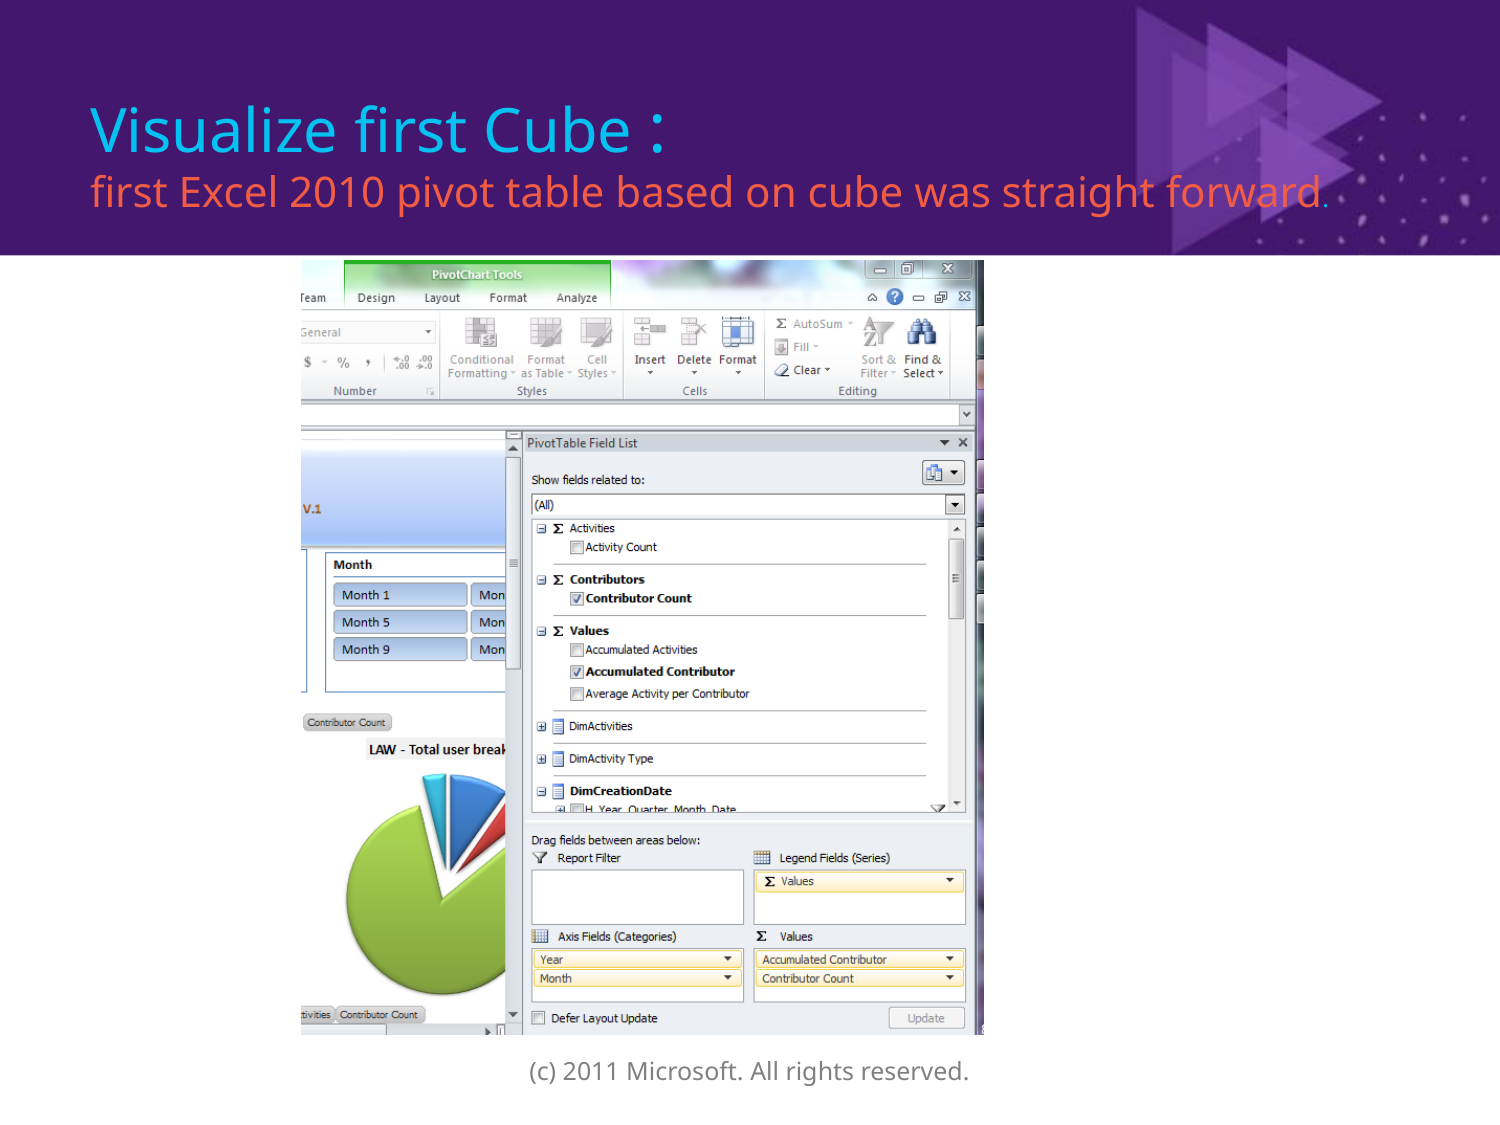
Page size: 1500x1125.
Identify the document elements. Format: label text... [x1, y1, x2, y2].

title Visualize first Cube : first Excel 2010 pivot table based on cube was straight forward. [75, 56, 1425, 244]
picture [0, 0, 1500, 255]
footer (c) 2011 Microsoft. All rights reserved. [512, 1042, 988, 1103]
picture [300, 260, 984, 1036]
